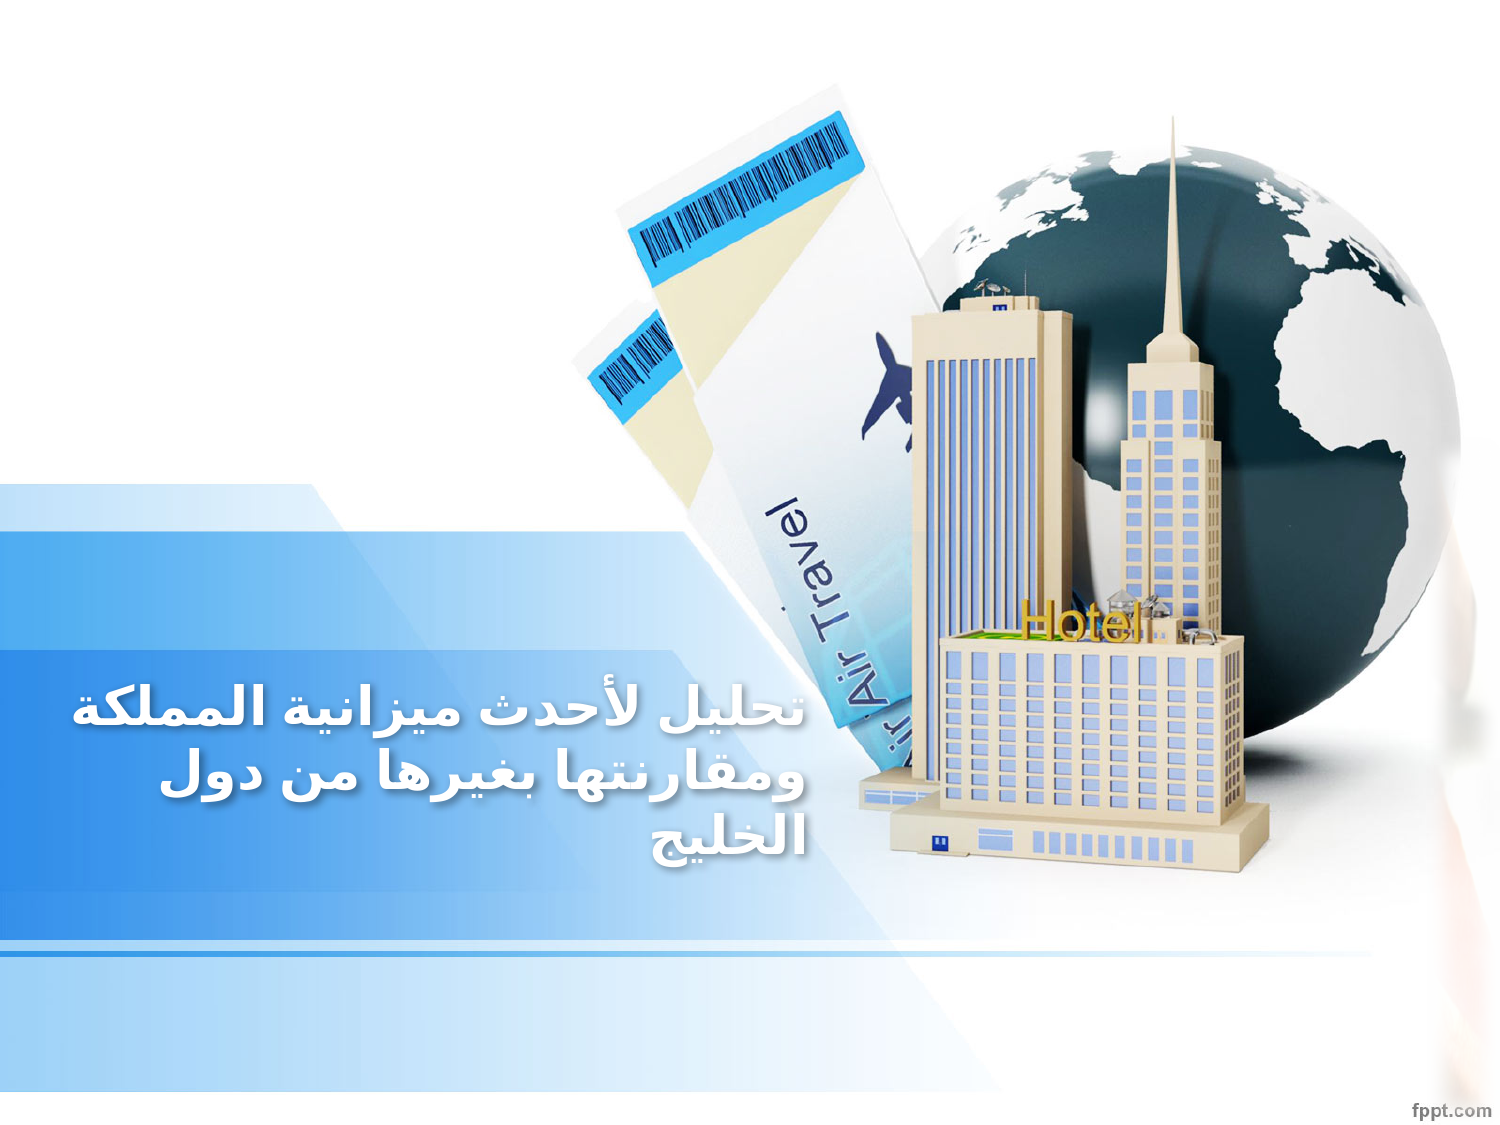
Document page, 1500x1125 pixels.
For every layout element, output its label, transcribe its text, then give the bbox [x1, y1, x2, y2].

title تحليل لأحدث ميزانية المملكة ومقارنتها بغيرها من دول الخليج [0, 662, 824, 939]
picture [0, 0, 1500, 1125]
